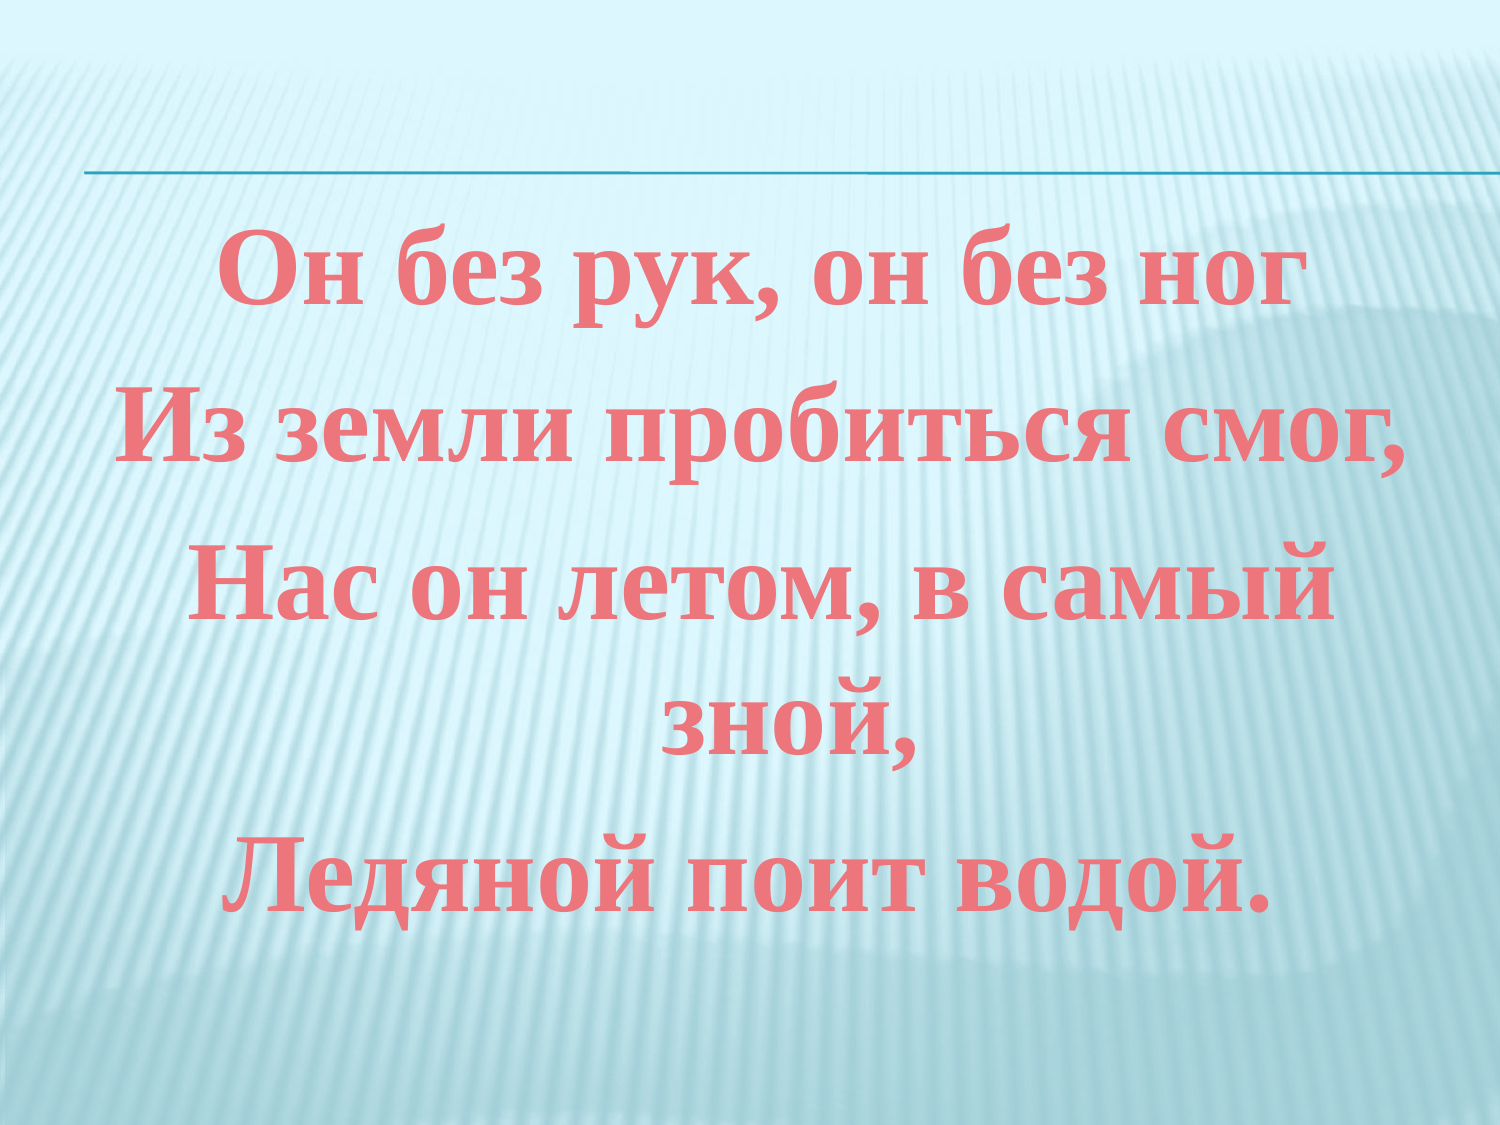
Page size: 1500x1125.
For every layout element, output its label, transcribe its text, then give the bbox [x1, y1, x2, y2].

list Он без рук, он без ног Из земли пробиться смог, Нас он летом, в самый зной, Ледяной поит водой. [50, 184, 1475, 998]
